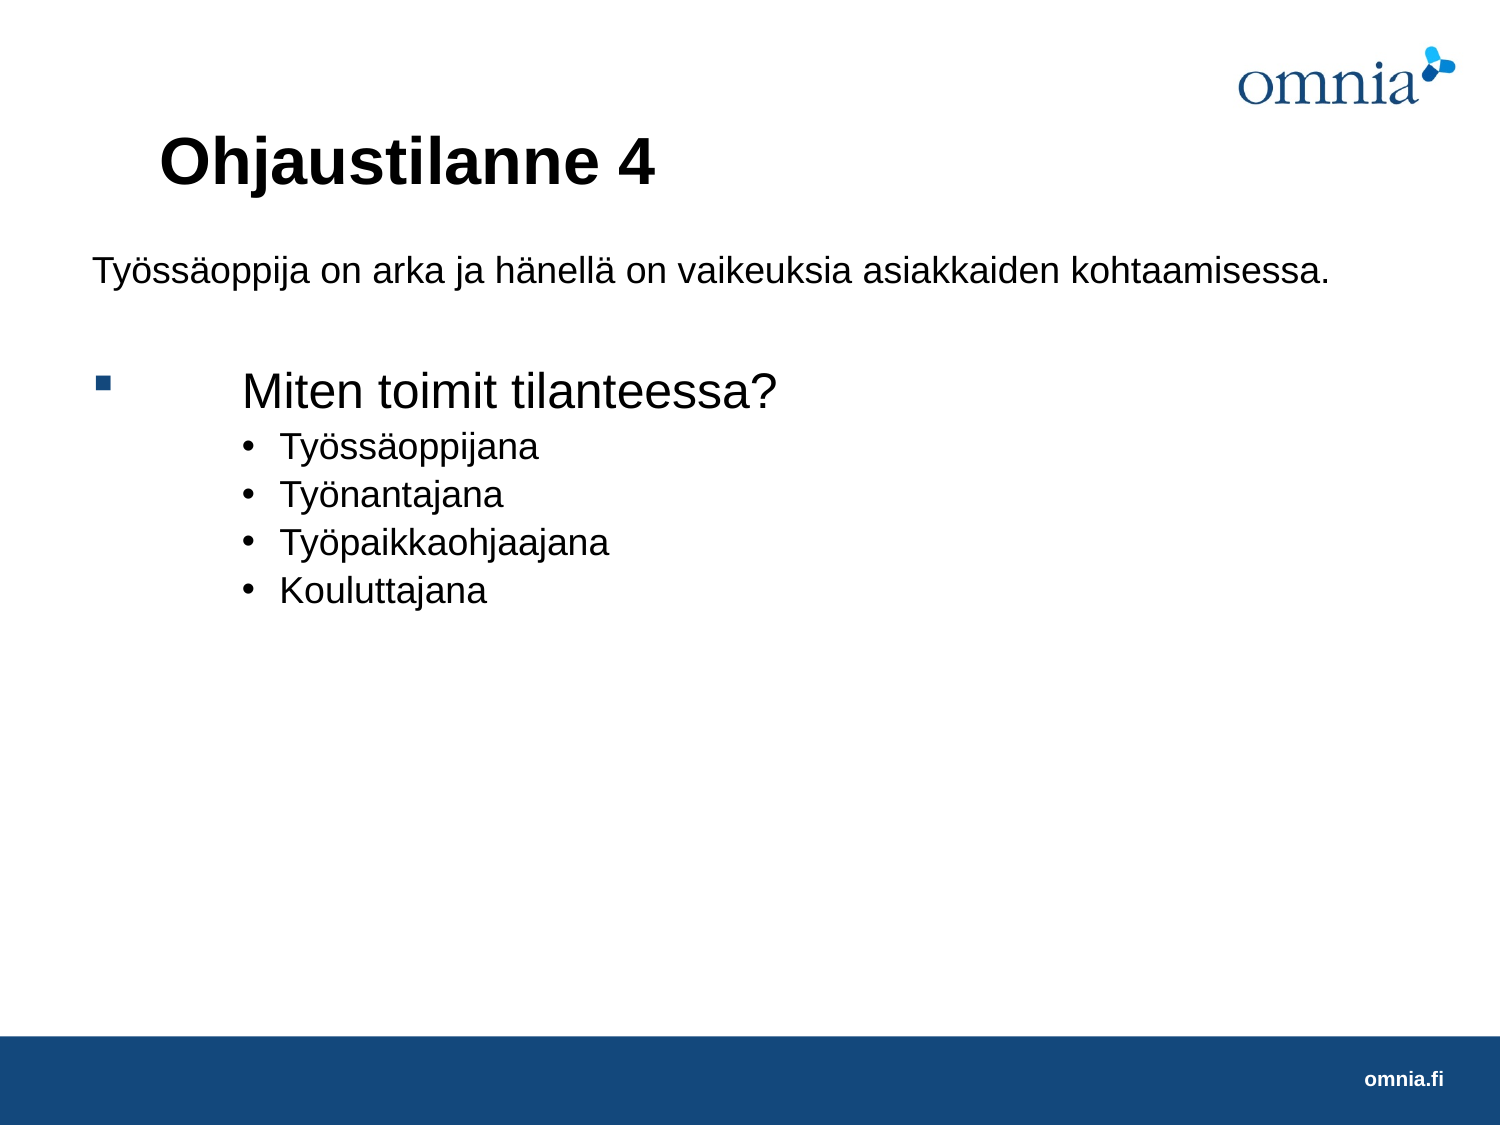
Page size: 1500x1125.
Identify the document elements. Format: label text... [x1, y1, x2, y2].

list Työssäoppija on arka ja hänellä on vaikeuksia asiakkaiden kohtaamisessa. Miten toimit tilanteessa? Työssäoppijana Työnantajana Työpaikkaohjaajana Kouluttajana [76, 243, 1424, 1024]
title Ohjaustilanne 4 [144, 104, 1483, 292]
picture [1222, 30, 1471, 104]
